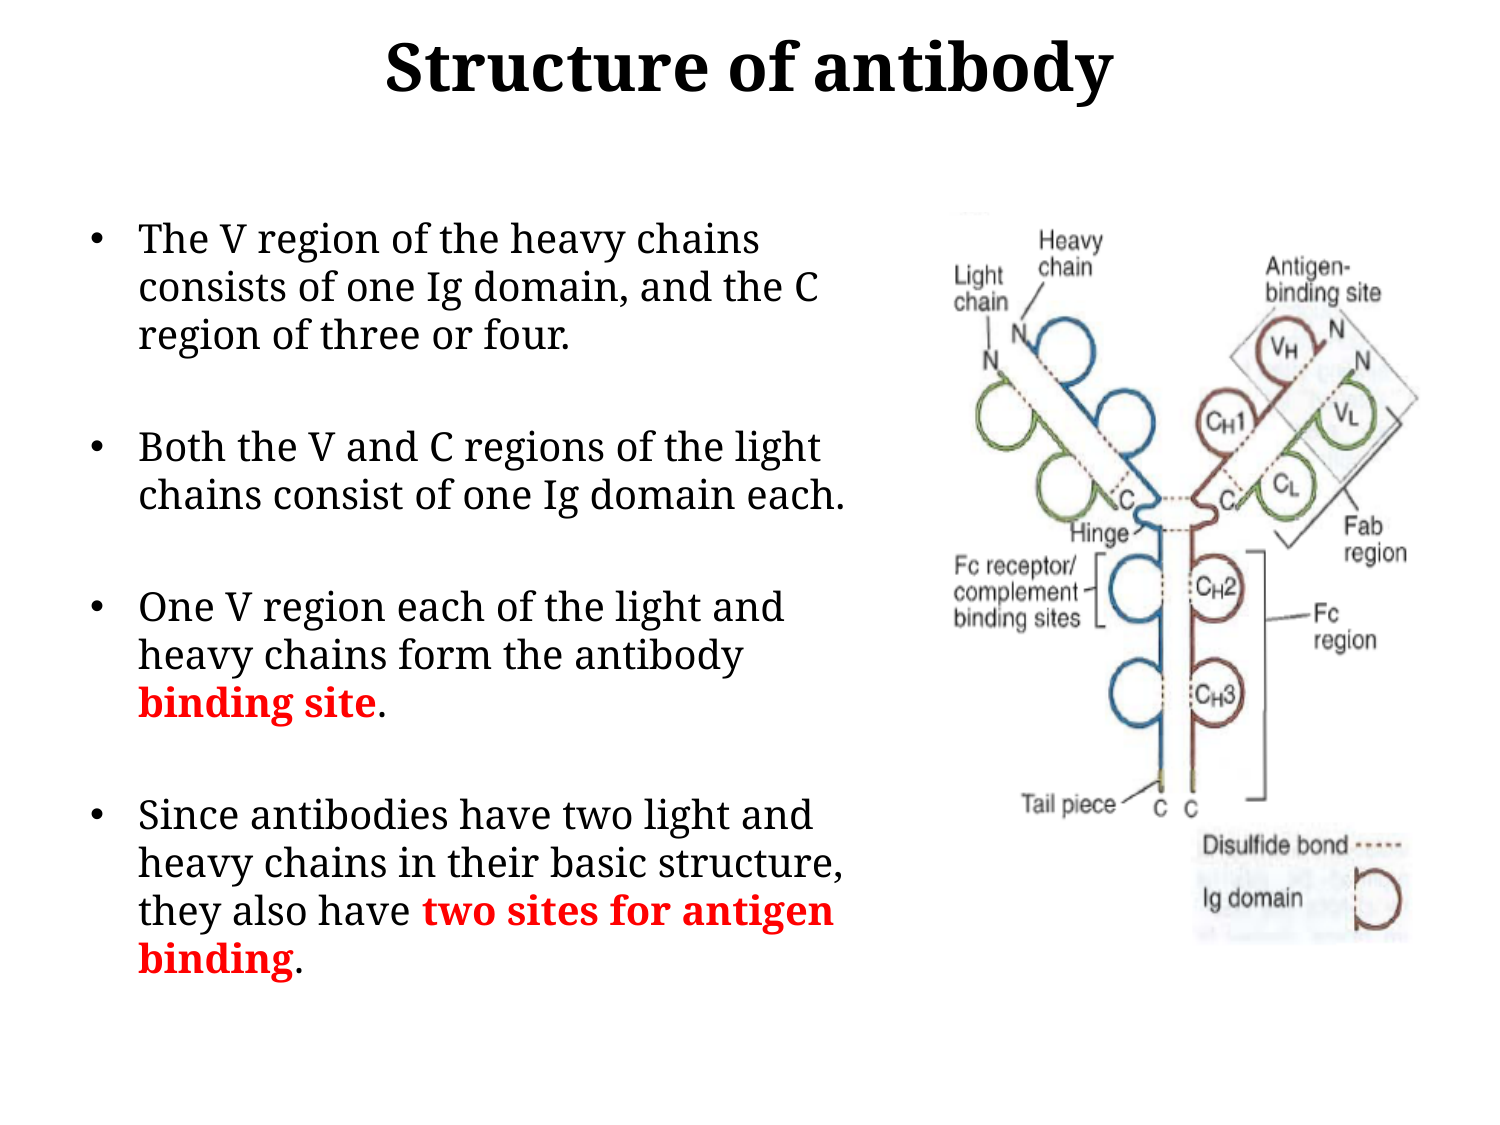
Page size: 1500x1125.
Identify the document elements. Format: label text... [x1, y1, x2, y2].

picture [887, 212, 1462, 951]
title Structure of antibody [75, 0, 1425, 130]
list The V region of the heavy chains consists of one Ig domain, and the C region of three or four. Both the V and C regions of the light chains consist of one Ig domain each. One V region each of the light and heavy chains form the antibody binding site. Since antibodies have two light and heavy chains in their basic structure, they also have two sites for antigen binding. [75, 149, 863, 1005]
